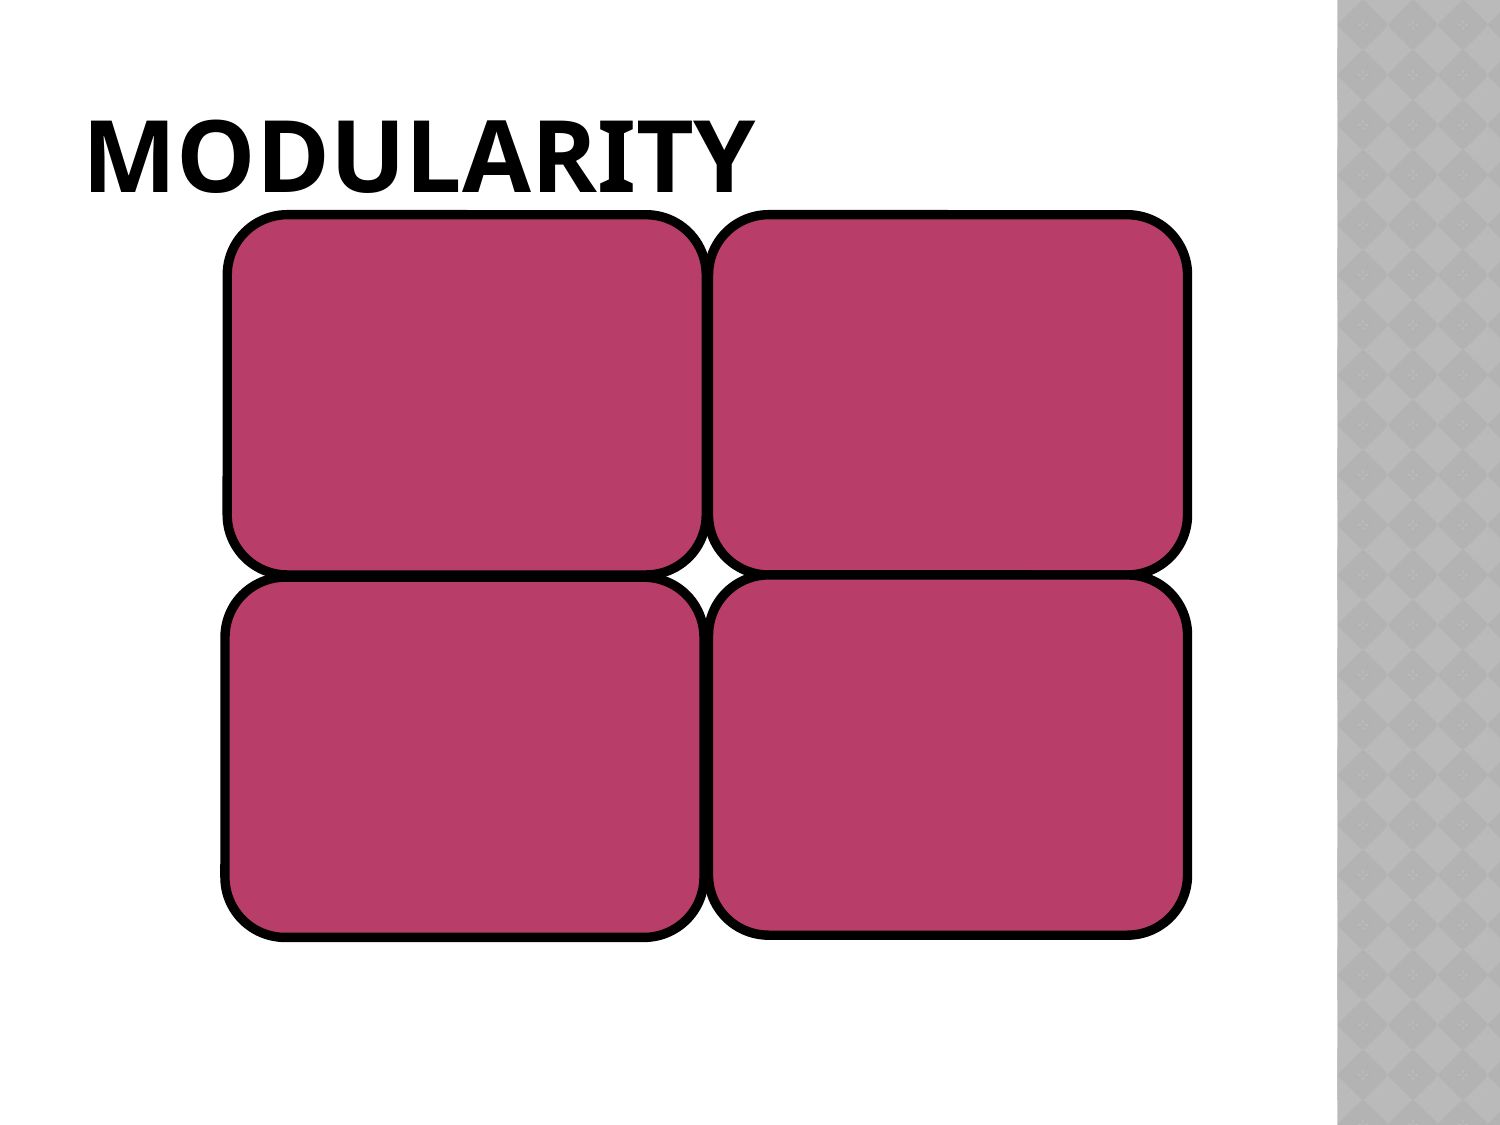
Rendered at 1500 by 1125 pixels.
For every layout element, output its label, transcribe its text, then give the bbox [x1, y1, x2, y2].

title Modularity [75, 24, 1263, 213]
text_box [221, 573, 706, 941]
text_box [705, 211, 1191, 575]
text_box [705, 571, 1191, 939]
text_box [223, 211, 707, 576]
